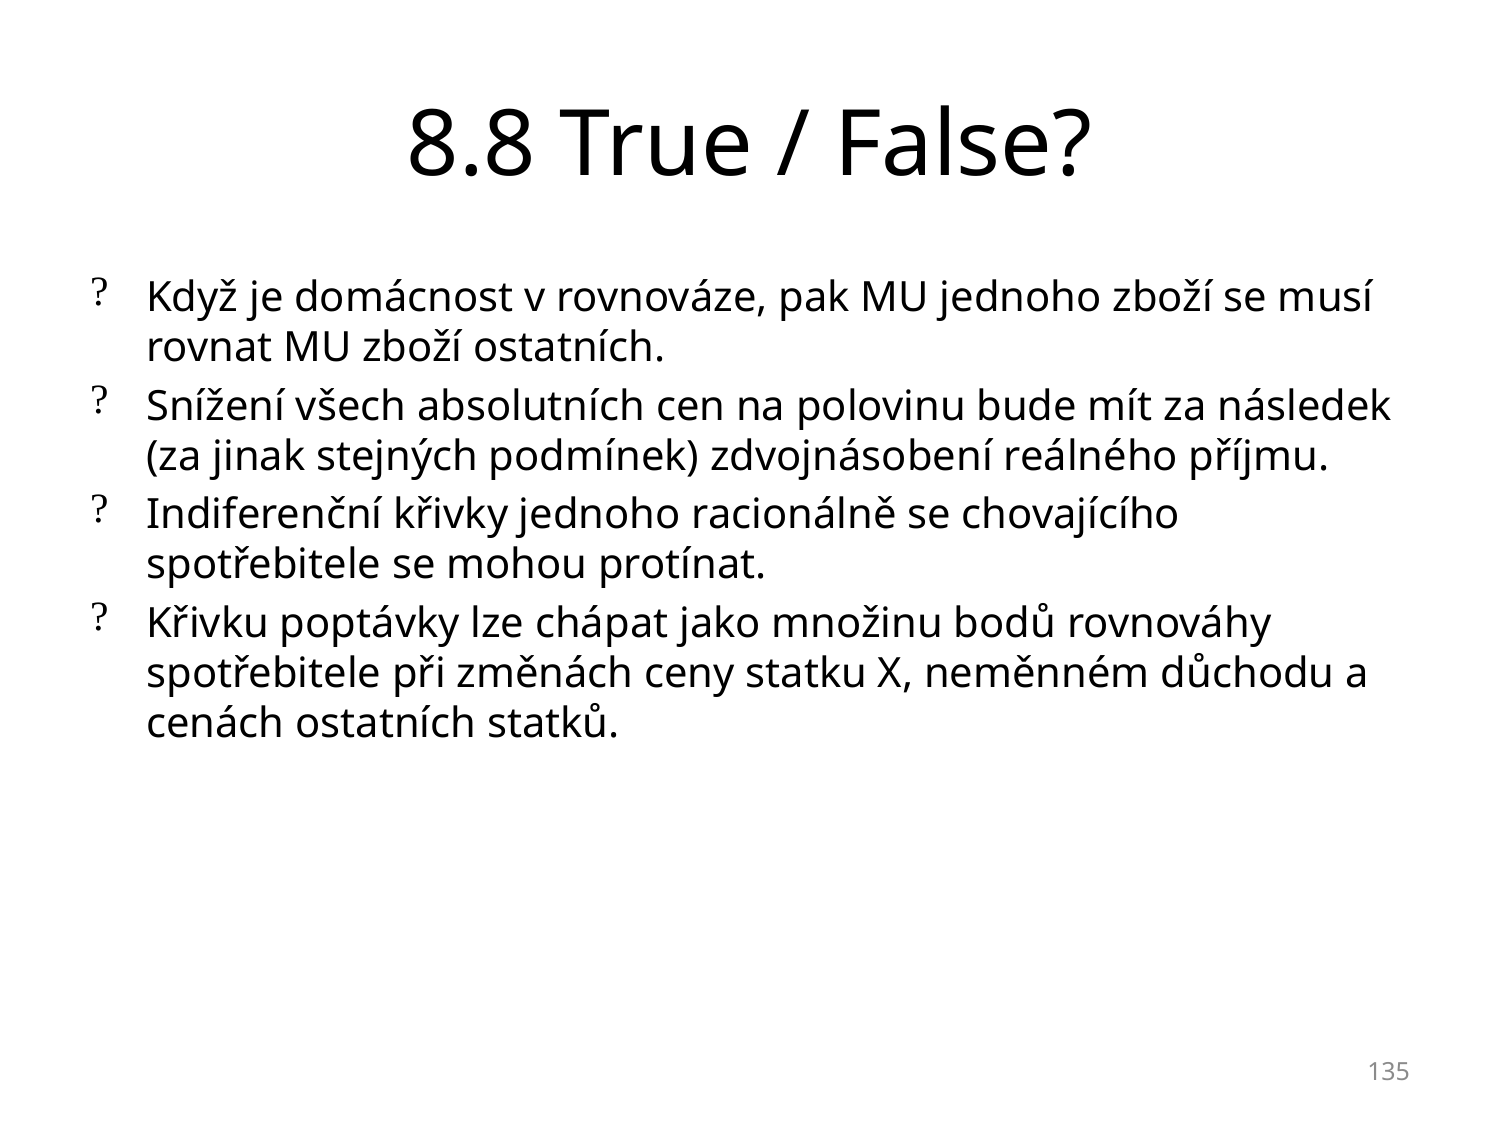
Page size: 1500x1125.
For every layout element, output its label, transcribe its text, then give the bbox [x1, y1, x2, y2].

list Když je domácnost v rovnováze, pak MU jednoho zboží se musí rovnat MU zboží ostatních. Snížení všech absolutních cen na polovinu bude mít za následek (za jinak stejných podmínek) zdvojnásobení reálného příjmu. Indiferenční křivky jednoho racionálně se chovajícího spotřebitele se mohou protínat. Křivku poptávky lze chápat jako množinu bodů rovnováhy spotřebitele při změnách ceny statku X, neměnném důchodu a cenách ostatních statků. [75, 262, 1425, 1005]
slide_number 135 [1074, 1042, 1425, 1103]
title 8.8 True / False? [75, 45, 1425, 233]
